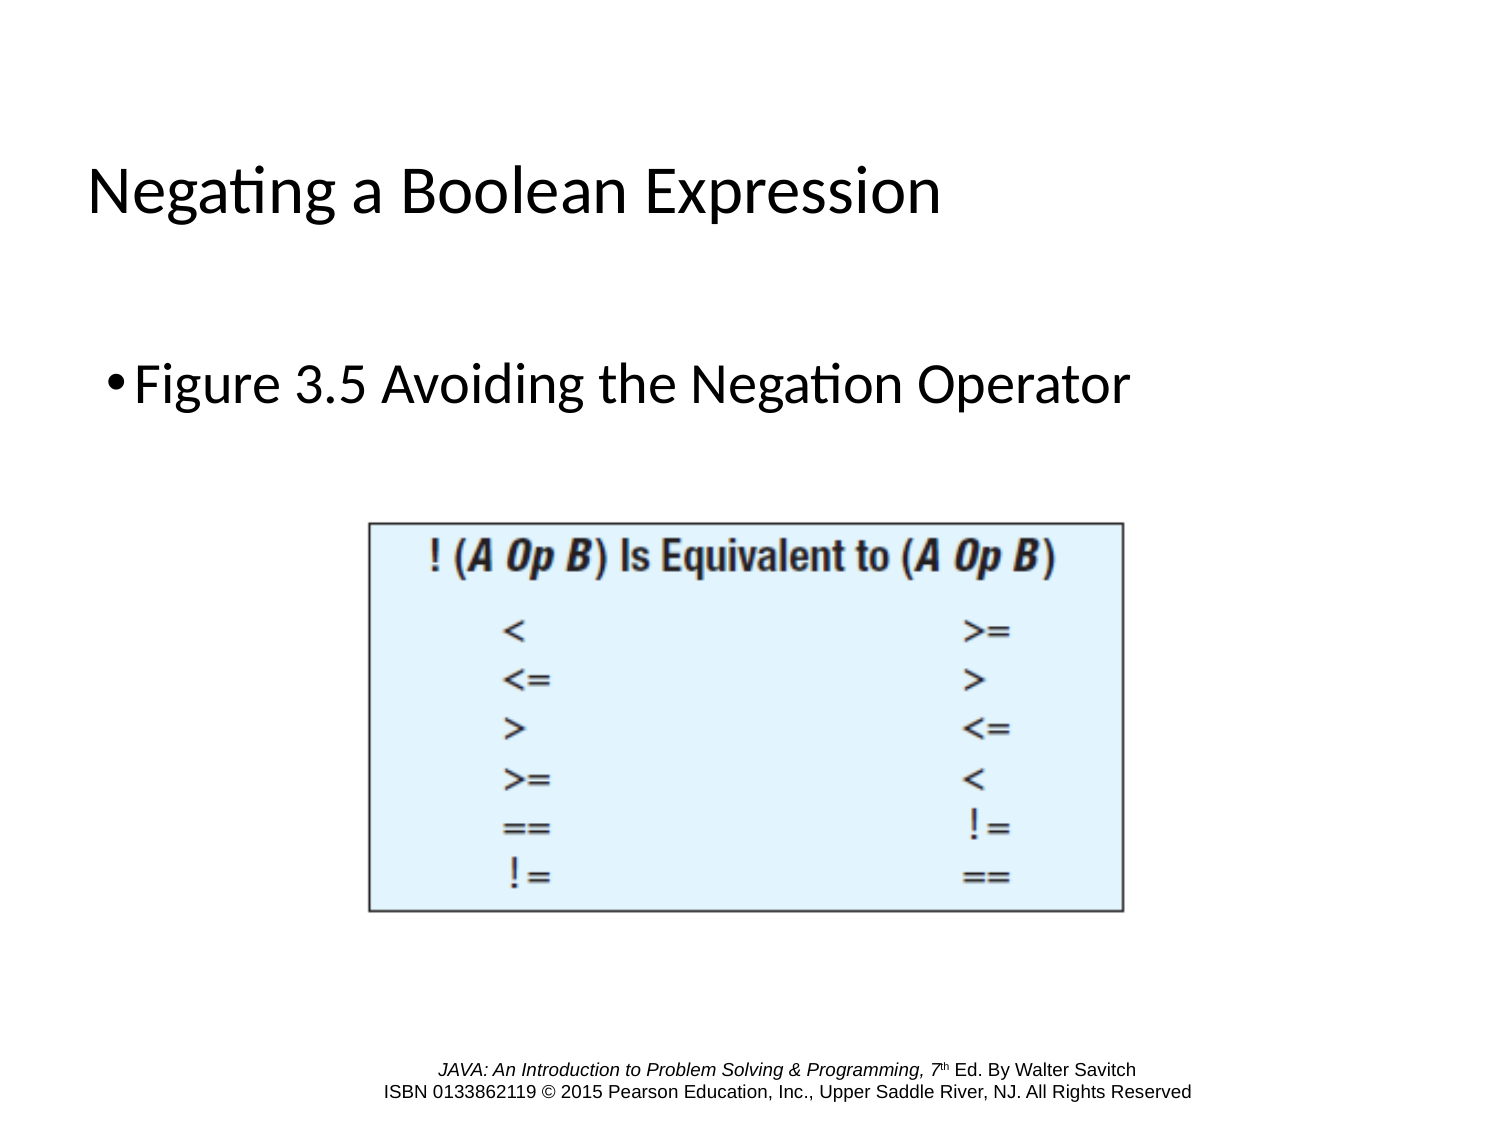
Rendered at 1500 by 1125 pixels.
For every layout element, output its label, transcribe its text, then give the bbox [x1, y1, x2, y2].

title Negating a Boolean Expression [72, 128, 1461, 254]
list Figure 3.5 Avoiding the Negation Operator [91, 345, 1442, 431]
picture [337, 501, 1169, 936]
